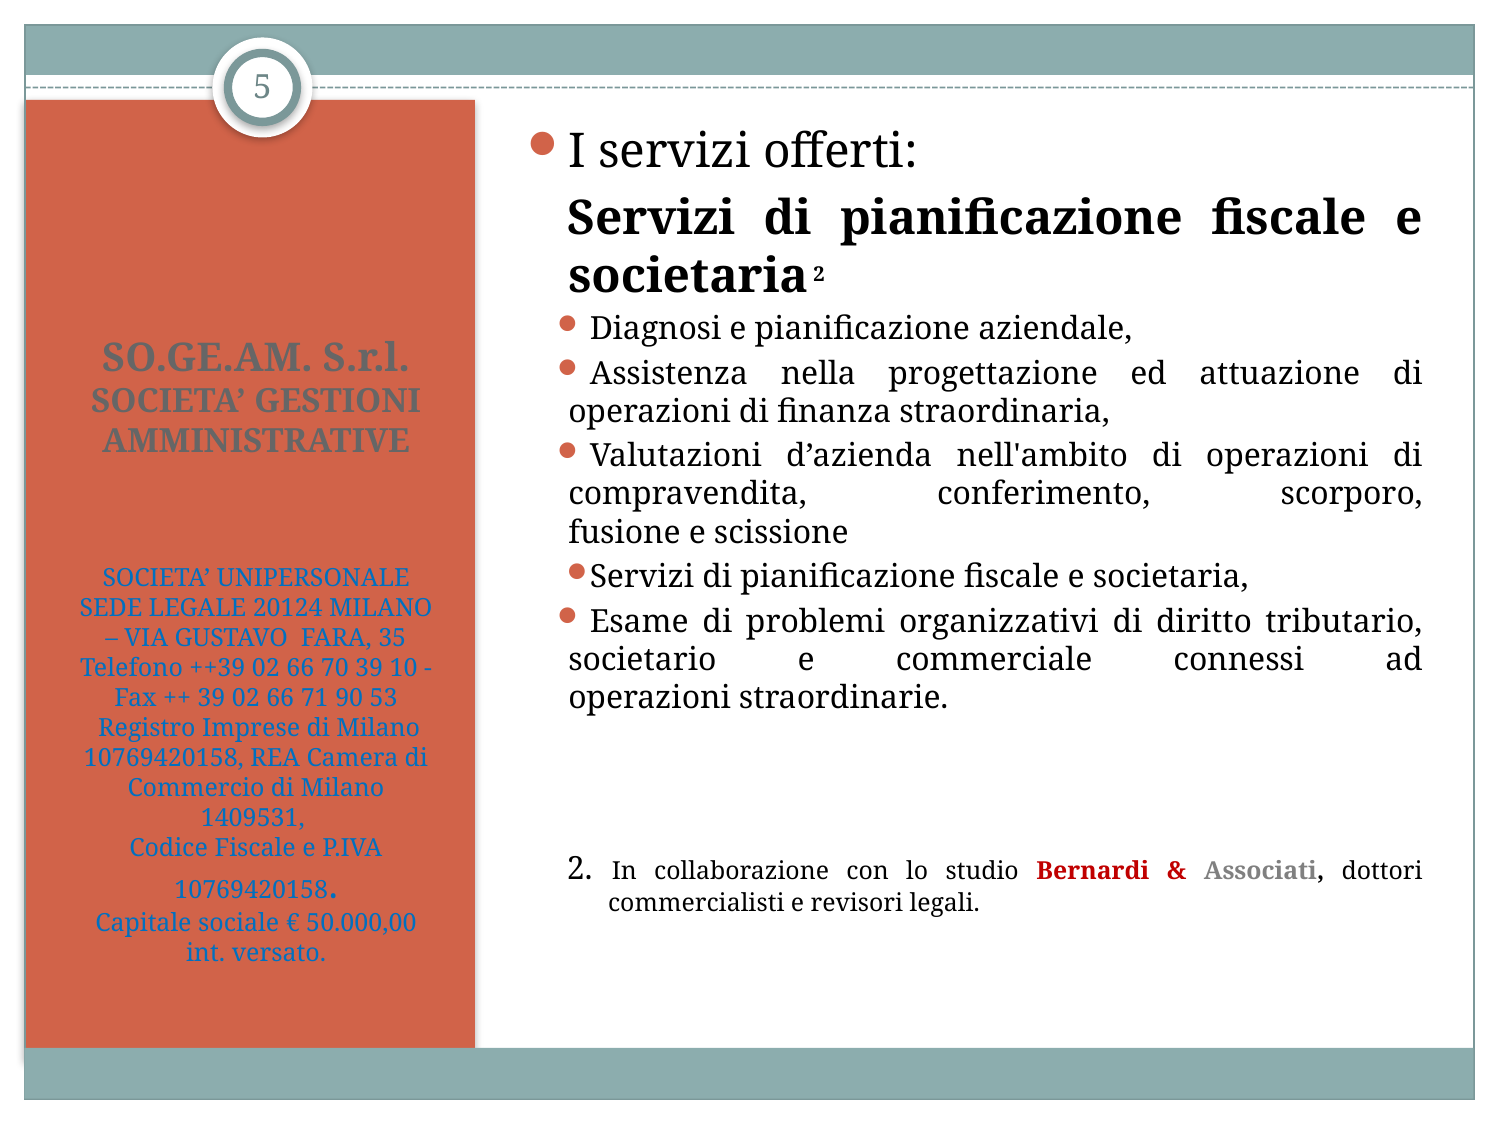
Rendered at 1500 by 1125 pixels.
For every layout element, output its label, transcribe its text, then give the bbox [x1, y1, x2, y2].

slide_number 5 [225, 51, 300, 124]
list SO.GE.AM. S.r.l. SOCIETA’ GESTIONI AMMINISTRATIVE SOCIETA’ UNIPERSONALE SEDE LEGALE 20124 MILANO – VIA GUSTAVO FARA, 35 Telefono ++39 02 66 70 39 10 - Fax ++ 39 02 66 71 90 53 Registro Imprese di Milano 10769420158, REA Camera di Commercio di Milano 1409531, Codice Fiscale e P.IVA 10769420158. Capitale sociale € 50.000,00 int. versato. [62, 324, 450, 1005]
list I servizi offerti: Servizi di pianificazione fiscale e societaria 2 Diagnosi e pianificazione aziendale, Assistenza nella progettazione ed attuazione di operazioni di finanza straordinaria, Valutazioni d’azienda nell'ambito di operazioni di compravendita, conferimento, scorporo, fusione e scissione Servizi di pianificazione fiscale e societaria, Esame di problemi organizzativi di diritto tributario, societario e commerciale connessi ad operazioni straordinarie. 2. In collaborazione con lo studio Bernardi & Associati, dottori commercialisti e revisori legali. [512, 112, 1438, 1000]
